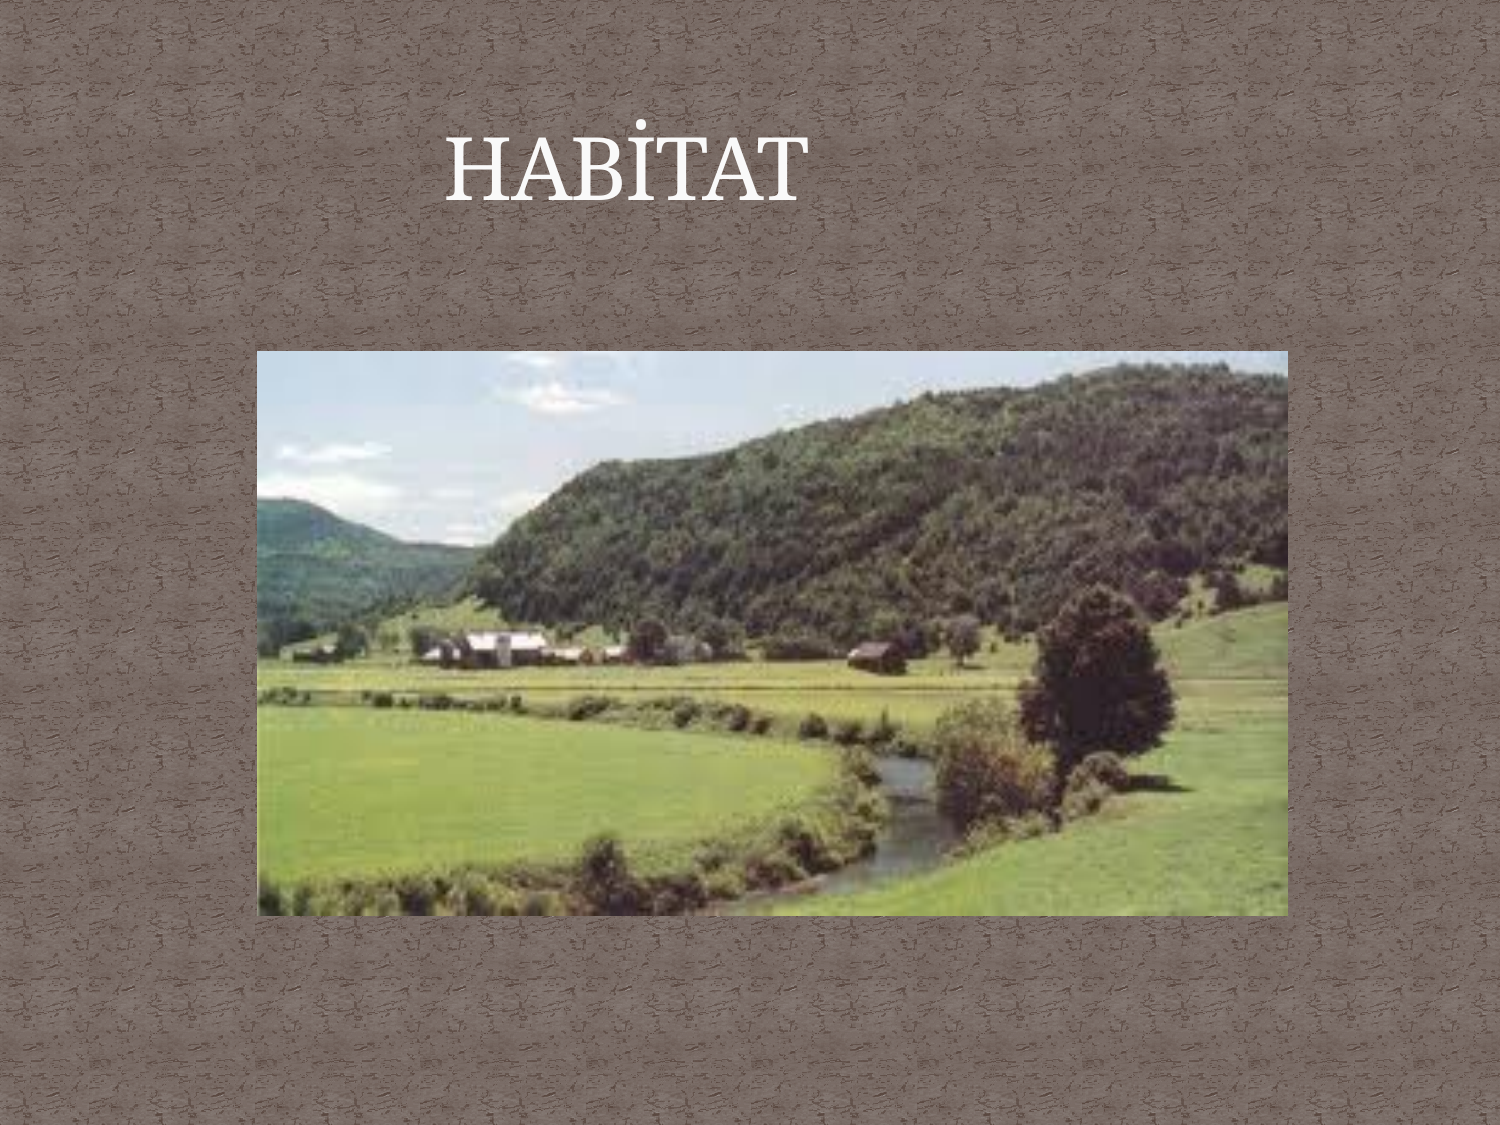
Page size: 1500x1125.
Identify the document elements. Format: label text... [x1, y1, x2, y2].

picture [257, 351, 1288, 916]
title HABİTAT [74, 24, 1425, 225]
